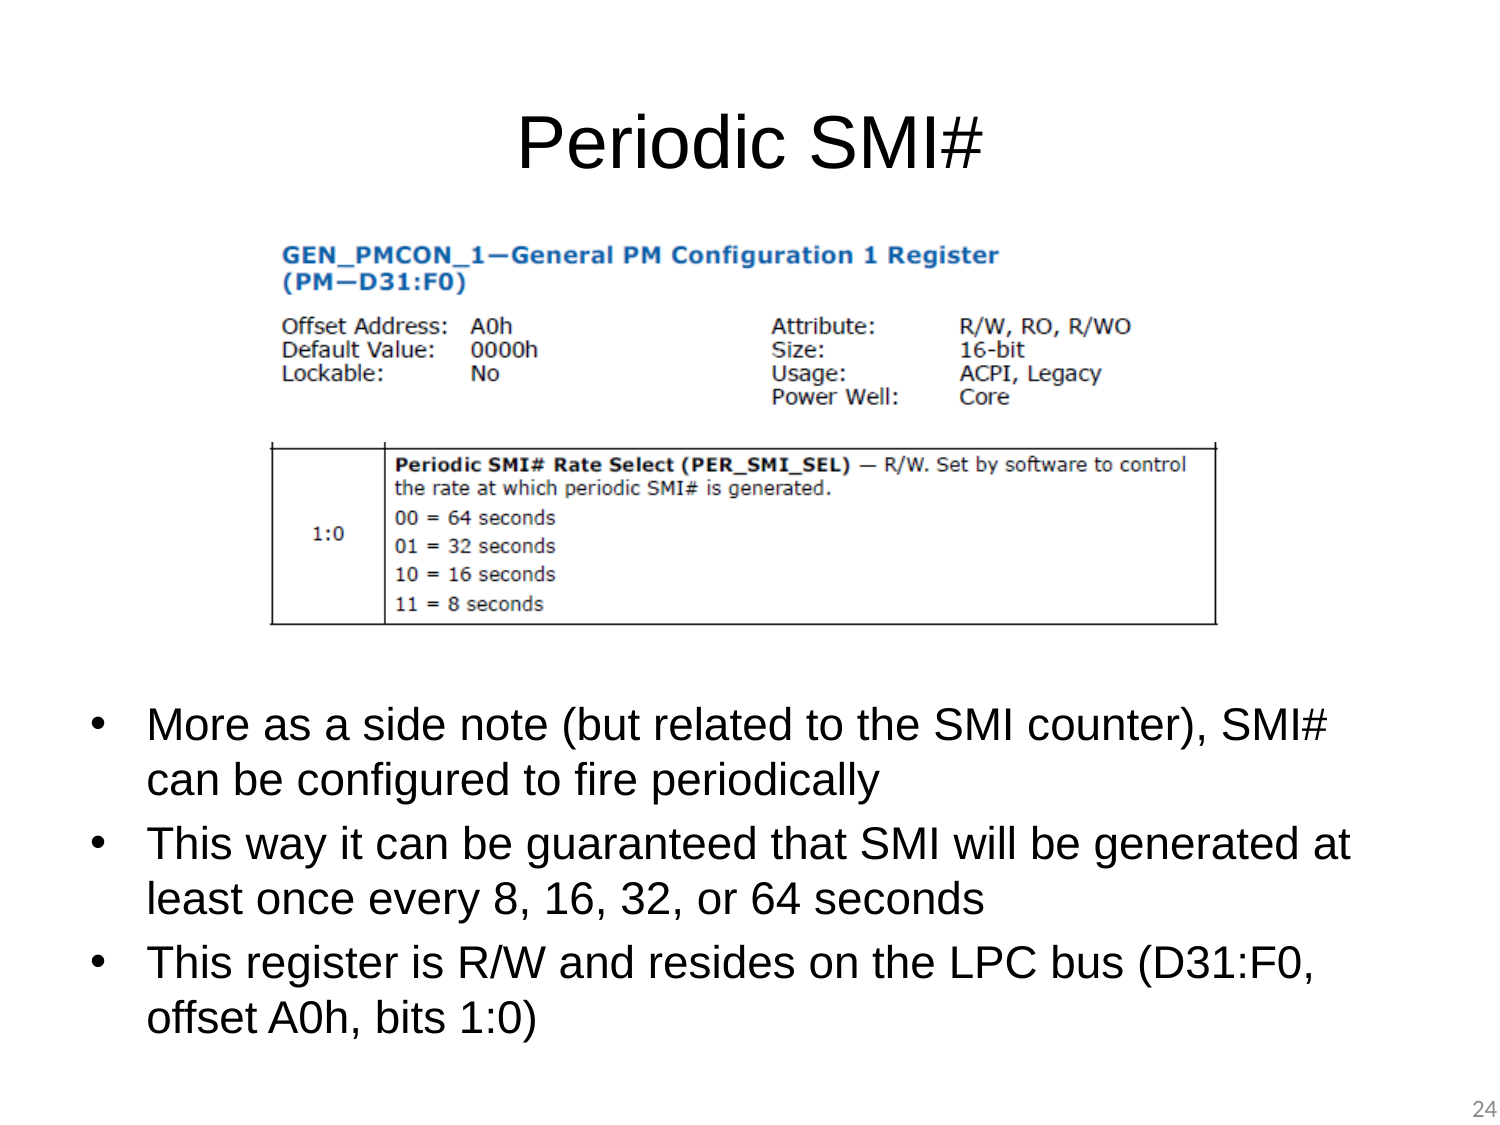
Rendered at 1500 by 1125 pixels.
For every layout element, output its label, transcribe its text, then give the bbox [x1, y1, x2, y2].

title Periodic SMI# [75, 45, 1425, 233]
picture [264, 237, 1236, 430]
list More as a side note (but related to the SMI counter), SMI# can be configured to fire periodically This way it can be guaranteed that SMI will be generated at least once every 8, 16, 32, or 64 seconds This register is R/W and resides on the LPC bus (D31:F0, offset A0h, bits 1:0) [75, 687, 1425, 1088]
picture [264, 441, 1230, 641]
slide_number 24 [1162, 1077, 1500, 1125]
